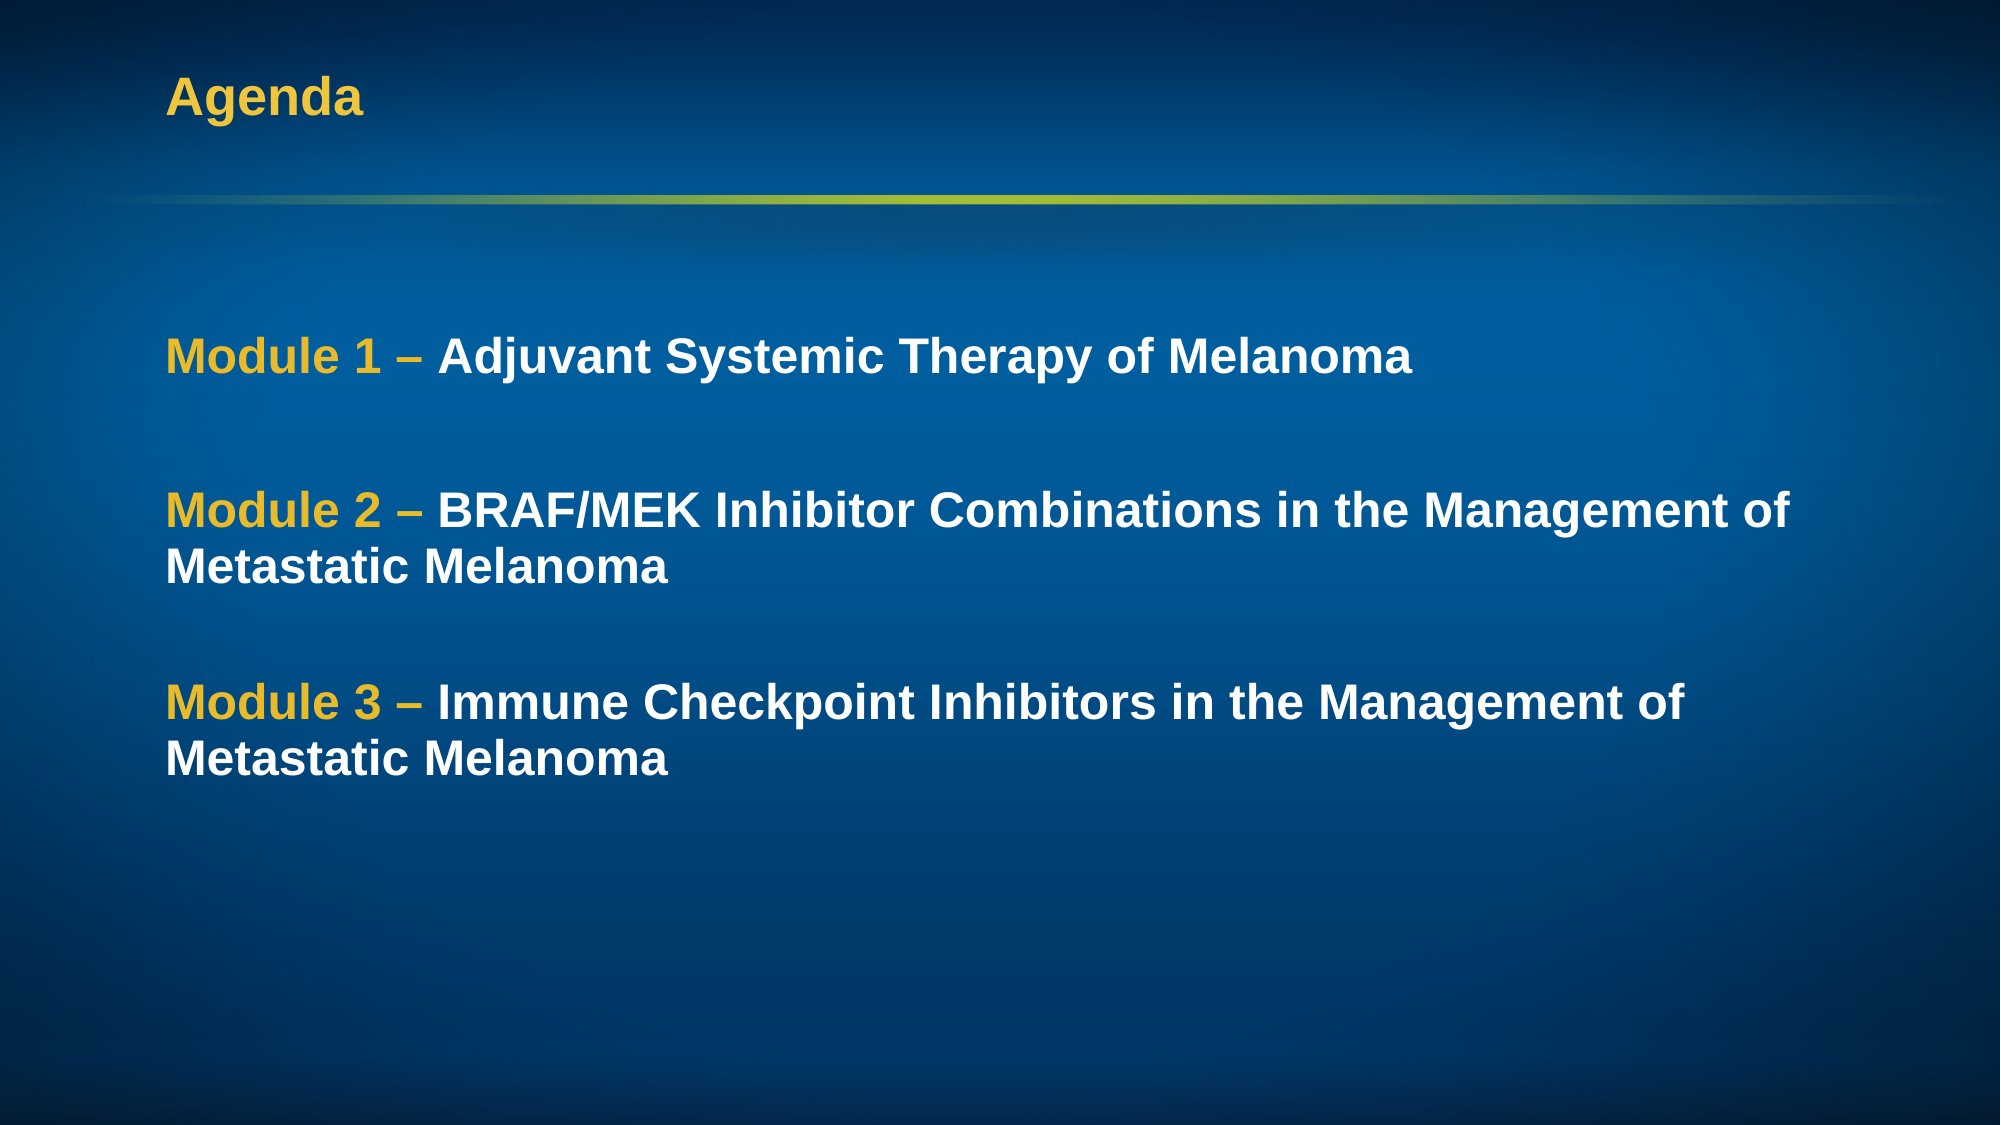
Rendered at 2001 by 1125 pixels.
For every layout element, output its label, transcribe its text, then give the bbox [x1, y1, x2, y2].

table_header Module 1 – Adjuvant Systemic Therapy of Melanoma [150, 238, 1875, 475]
table_cell Module 3 – Immune Checkpoint Inhibitors in the Management of Metastatic Melanoma [150, 667, 1875, 859]
title Agenda [150, 0, 1850, 188]
table_cell Module 2 – BRAF/MEK Inhibitor Combinations in the Management of Metastatic Melanoma [150, 475, 1875, 667]
picture [0, 0, 2000, 1125]
